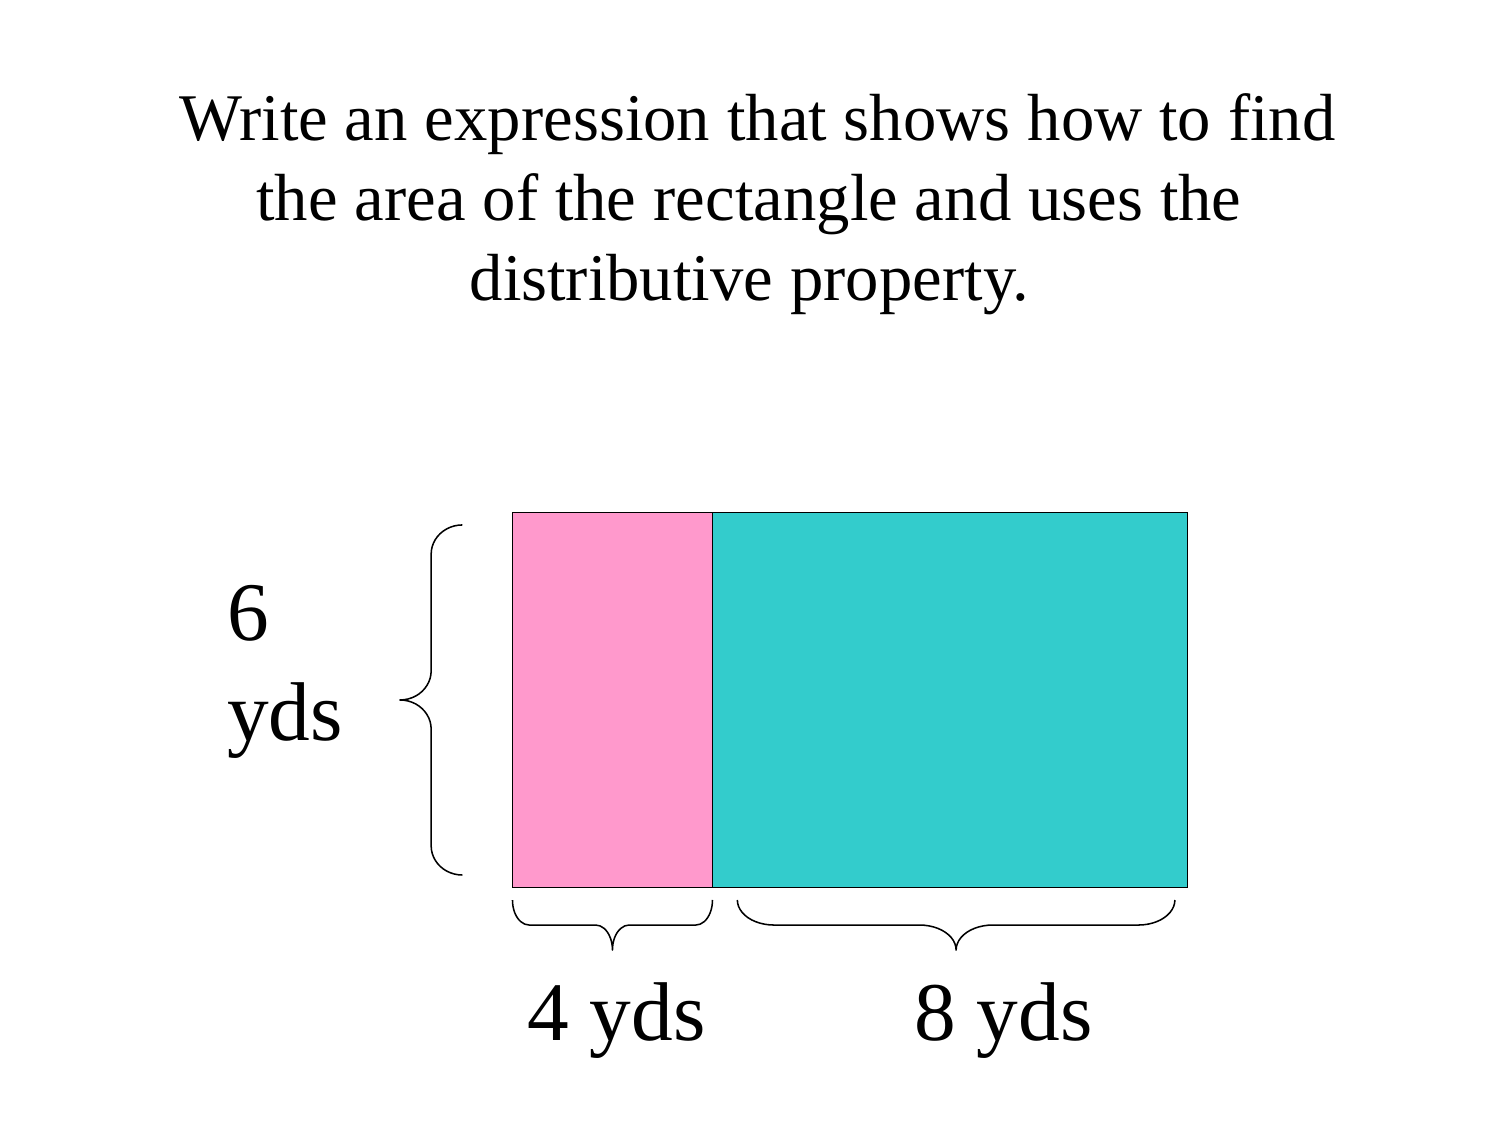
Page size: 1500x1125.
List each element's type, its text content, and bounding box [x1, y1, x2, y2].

text_box [512, 900, 713, 951]
text_box [399, 524, 463, 876]
text_box Write an expression that shows how to find the area of the rectangle and uses the distributive property. [112, 99, 1388, 288]
text_box 6 yds [212, 549, 400, 765]
text_box 8 yds [837, 950, 1300, 1065]
text_box [512, 512, 712, 888]
text_box [737, 900, 1175, 951]
text_box [712, 512, 1188, 888]
text_box 4 yds [512, 950, 763, 1065]
